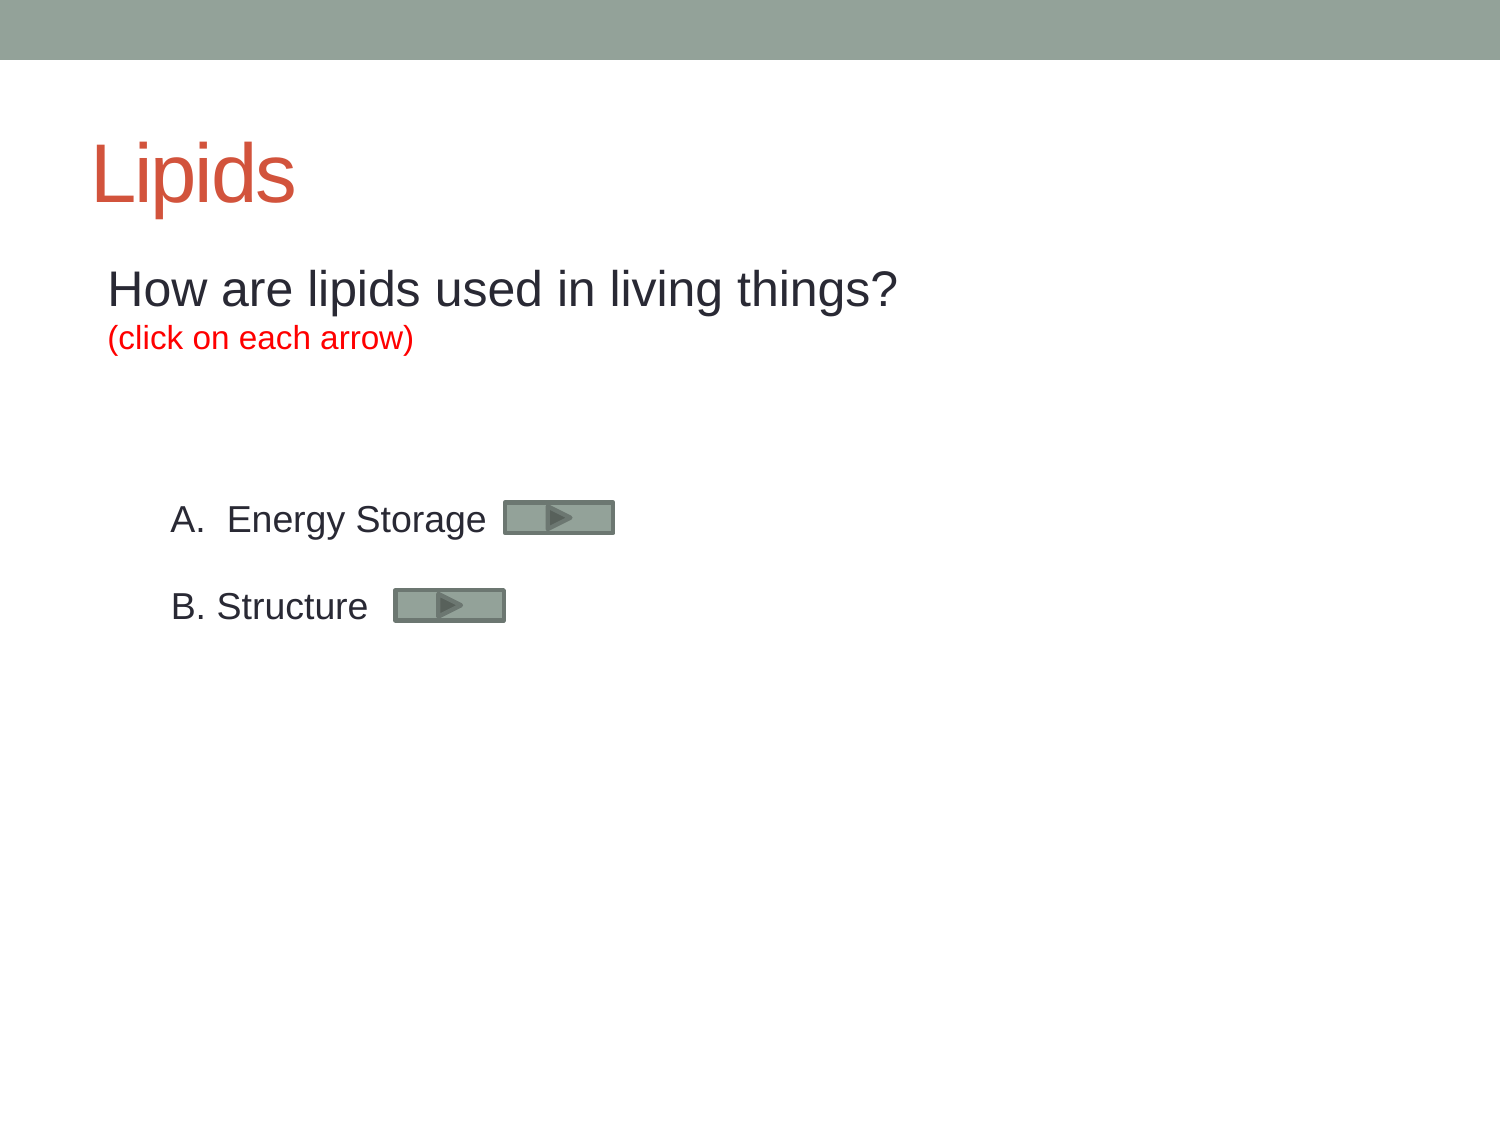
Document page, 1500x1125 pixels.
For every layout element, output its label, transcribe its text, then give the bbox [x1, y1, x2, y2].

text_box A. Energy Storage [155, 487, 502, 548]
text_box B. Structure [156, 574, 384, 635]
text_box How are lipids used in living things? (click on each arrow) [92, 248, 914, 364]
text_box [503, 500, 615, 535]
title Lipids [75, 87, 1425, 250]
text_box [393, 588, 506, 623]
